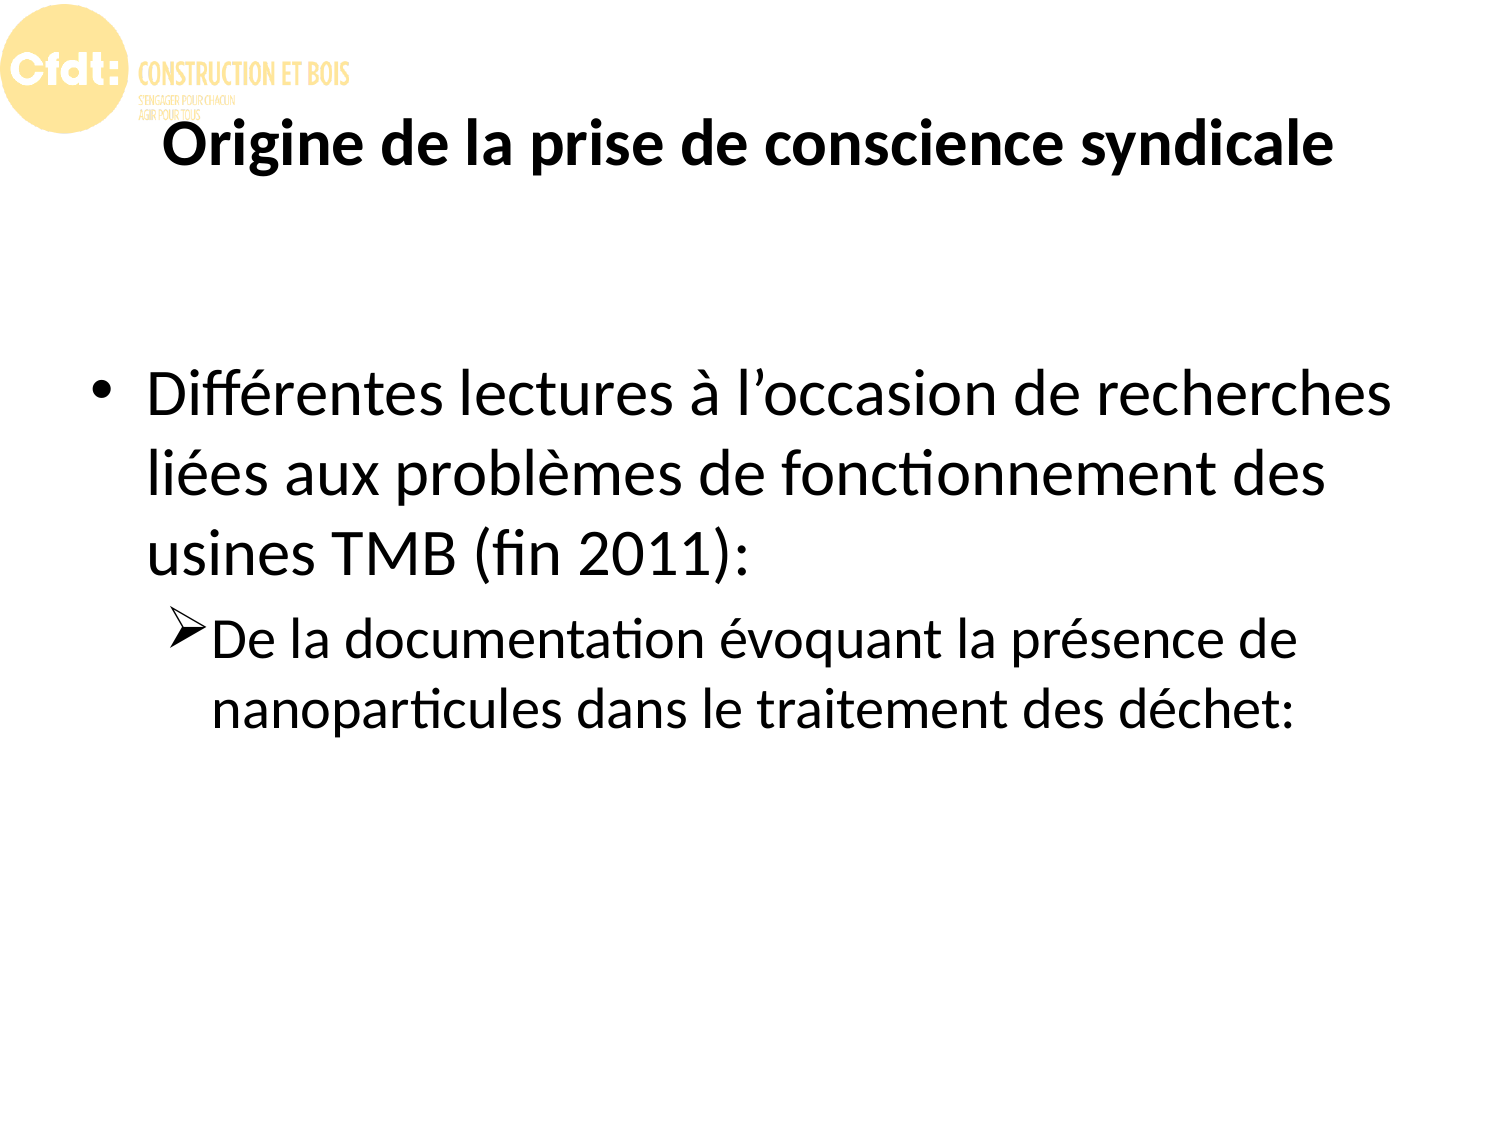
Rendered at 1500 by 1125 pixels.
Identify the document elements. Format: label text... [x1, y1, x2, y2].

title Origine de la prise de conscience syndicale [75, 45, 1425, 233]
list Différentes lectures à l’occasion de recherches liées aux problèmes de fonctionnement des usines TMB (fin 2011): De la documentation évoquant la présence de nanoparticules dans le traitement des déchet: [75, 341, 1425, 1005]
